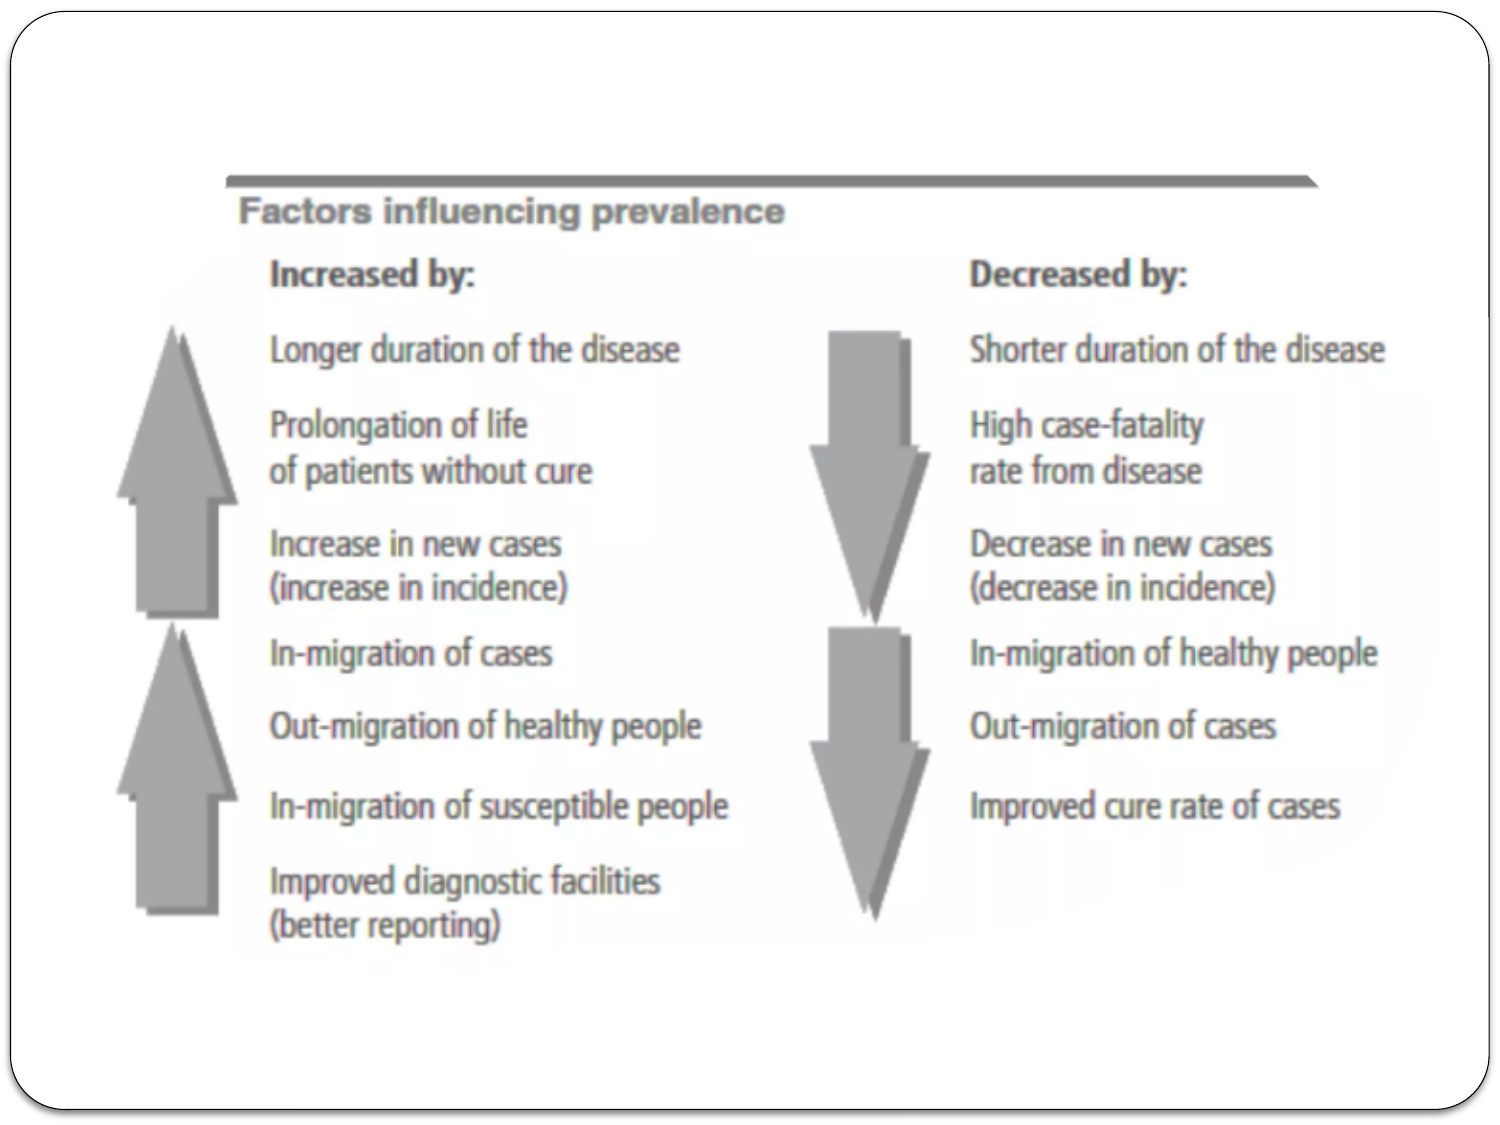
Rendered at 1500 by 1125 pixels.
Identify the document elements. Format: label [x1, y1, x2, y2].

picture [58, 149, 1442, 976]
